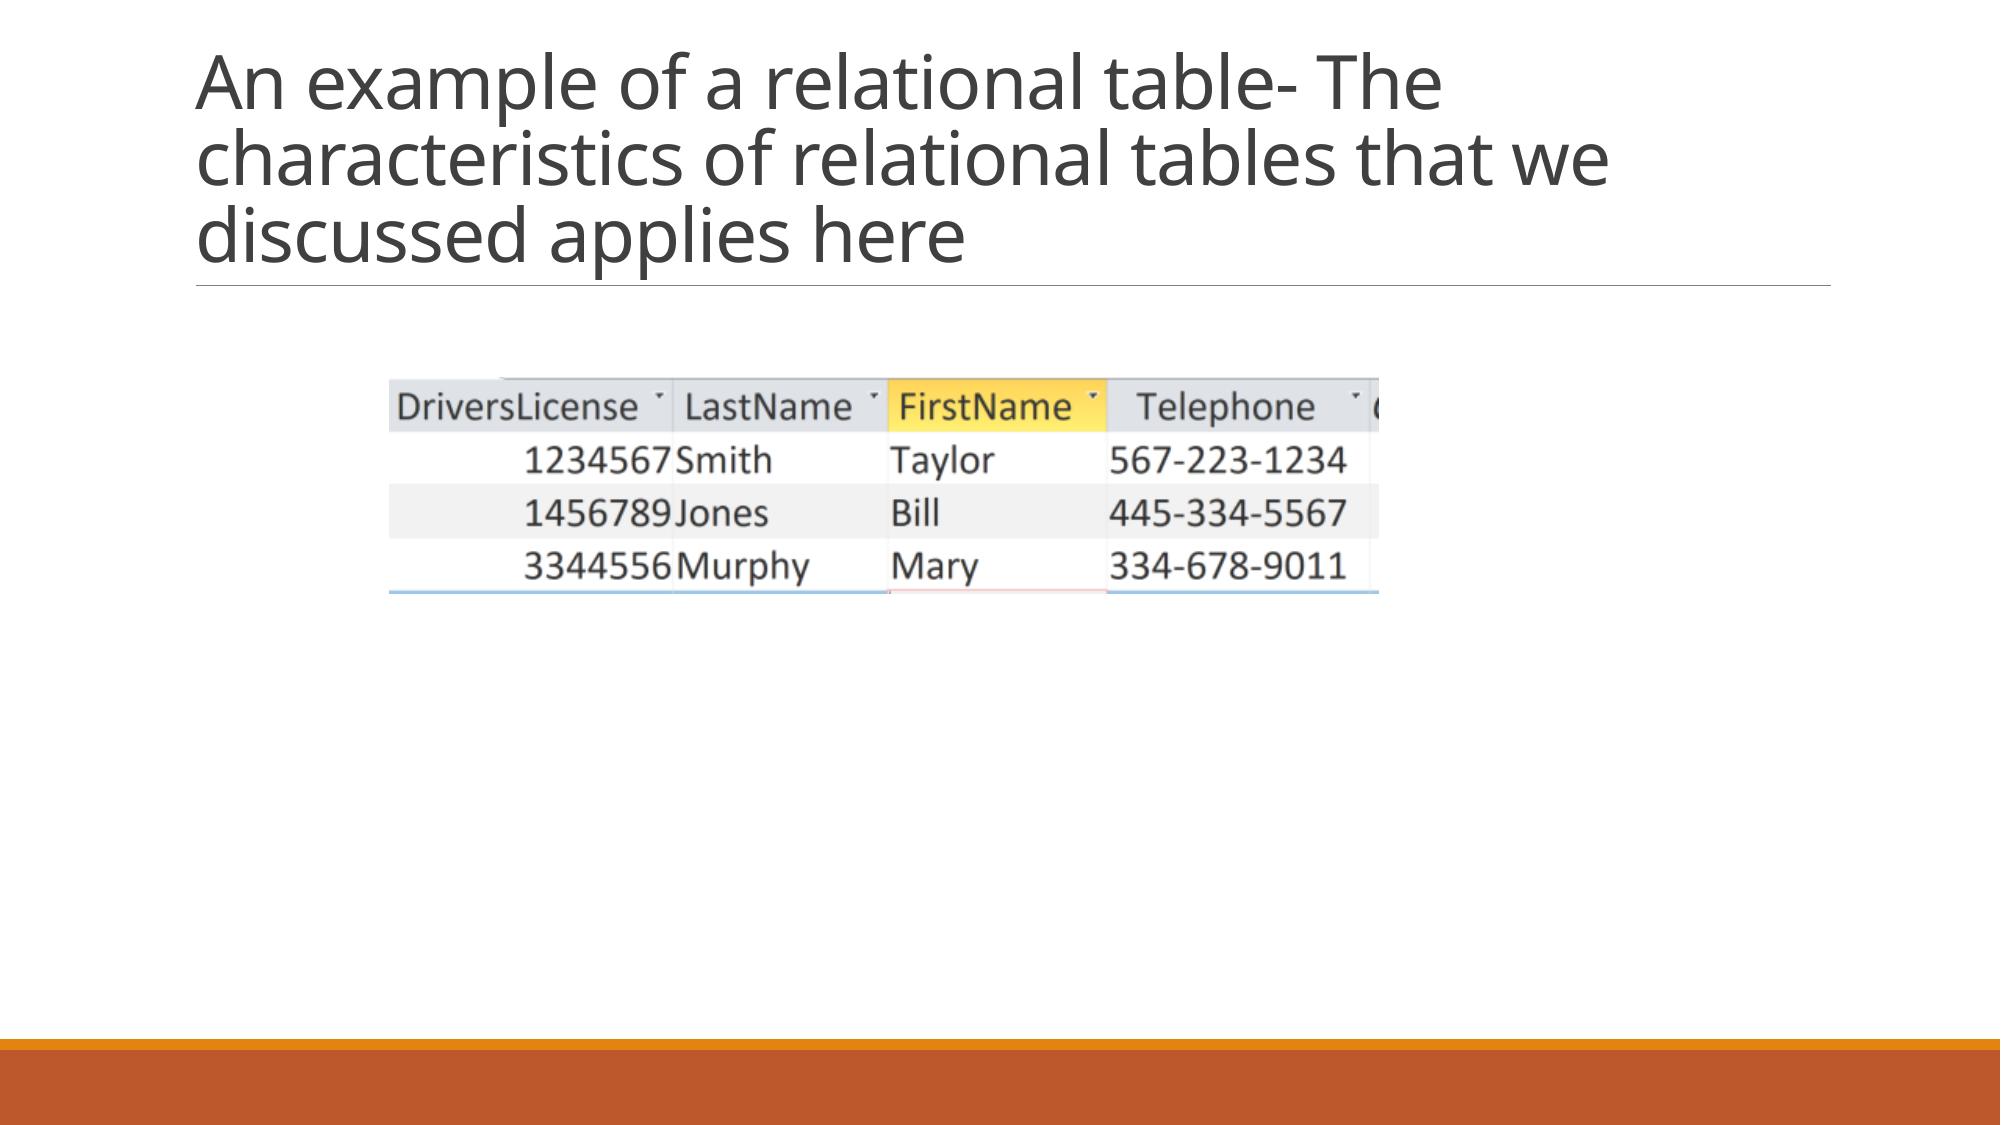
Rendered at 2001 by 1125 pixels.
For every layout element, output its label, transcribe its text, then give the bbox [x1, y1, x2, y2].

title An example of a relational table- The characteristics of relational tables that we discussed applies here [180, 47, 1830, 285]
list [389, 377, 1380, 595]
